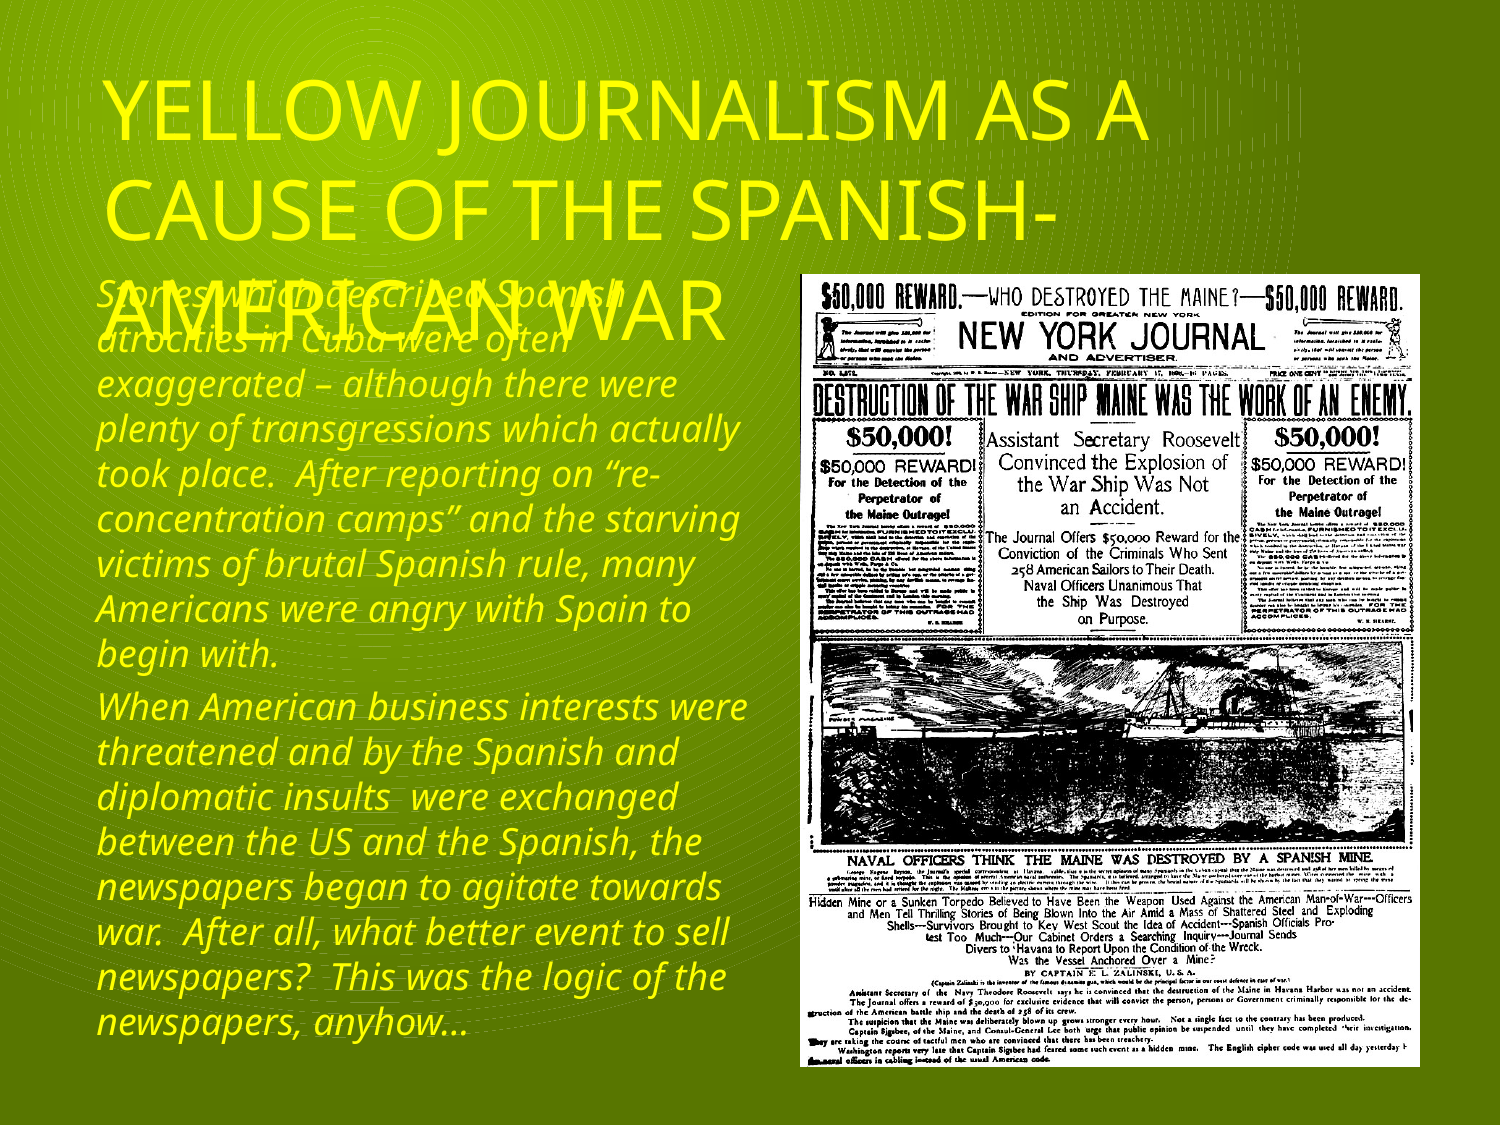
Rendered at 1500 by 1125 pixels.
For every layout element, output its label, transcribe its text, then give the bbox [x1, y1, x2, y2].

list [799, 274, 1420, 1067]
title Yellow Journalism as a cause of the Spanish-American War [87, 50, 1419, 225]
list Stories which described Spanish atrocities in Cuba were often exaggerated – although there were plenty of transgressions which actually took place. After reporting on “re-concentration camps” and the starving victims of brutal Spanish rule, many Americans were angry with Spain to begin with. When American business interests were threatened and by the Spanish and diplomatic insults were exchanged between the US and the Spanish, the newspapers began to agitate towards war. After all, what better event to sell newspapers? This was the logic of the newspapers, anyhow… [81, 262, 775, 1075]
